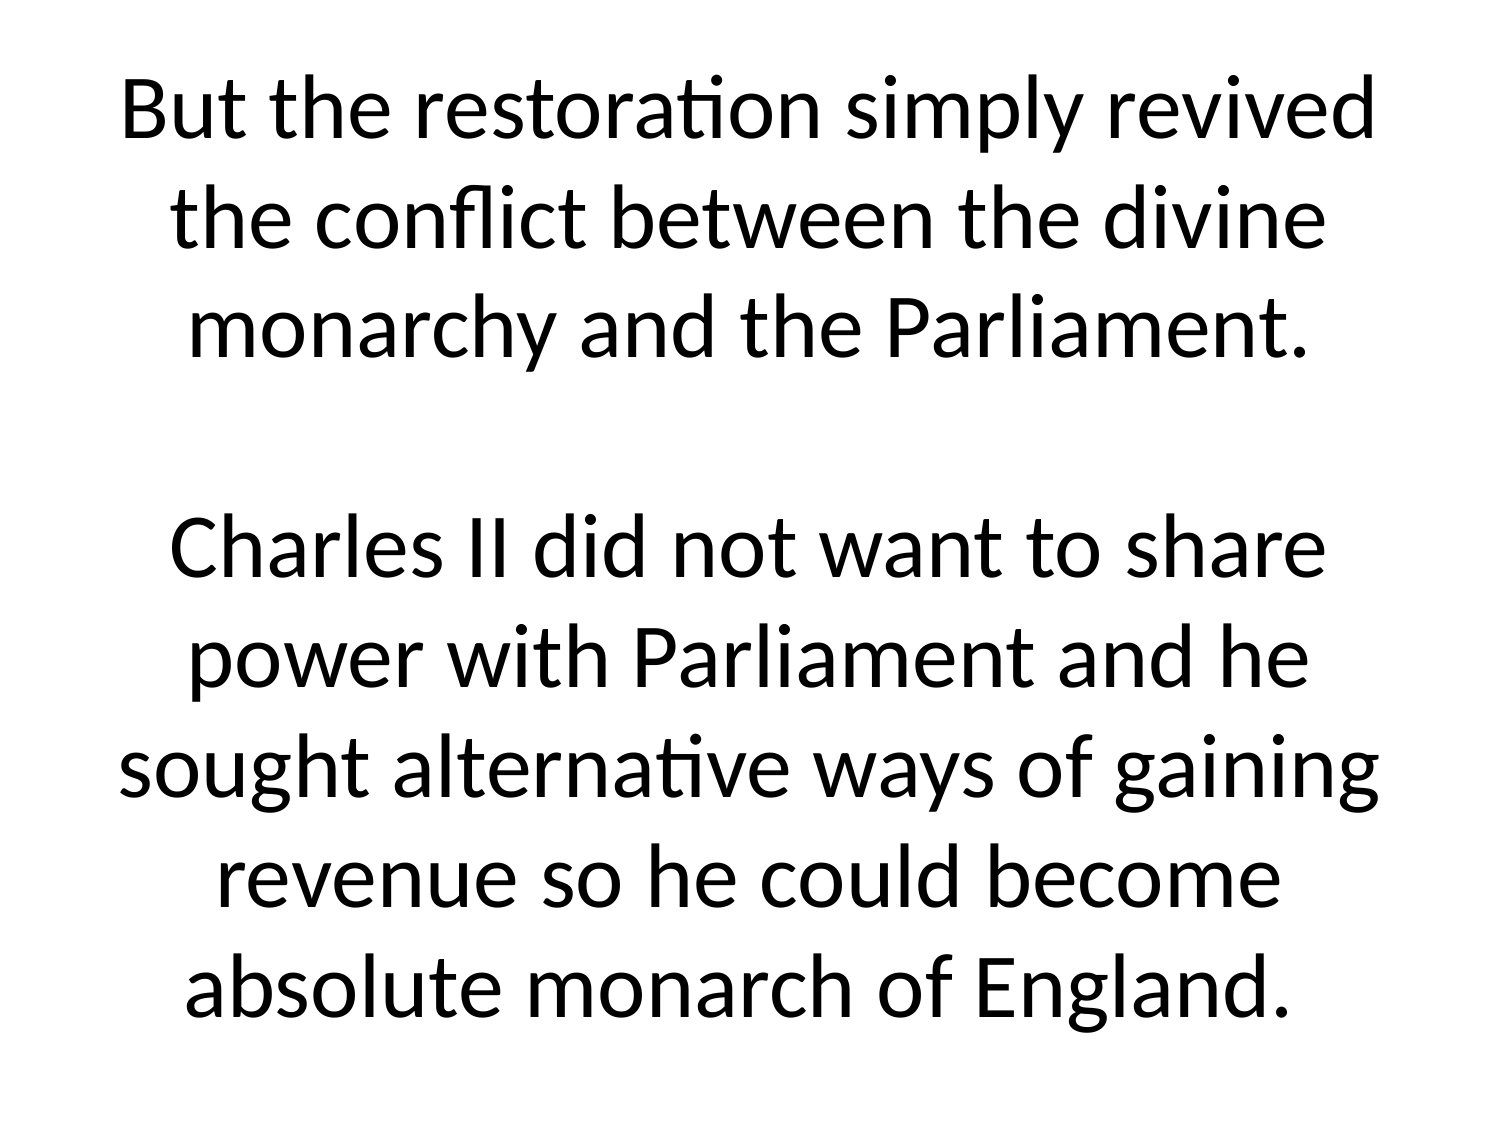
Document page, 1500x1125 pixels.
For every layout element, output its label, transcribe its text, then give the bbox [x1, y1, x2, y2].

title But the restoration simply revived the conflict between the divine monarchy and the Parliament. Charles II did not want to share power with Parliament and he sought alternative ways of gaining revenue so he could become absolute monarch of England. [74, 44, 1426, 1038]
